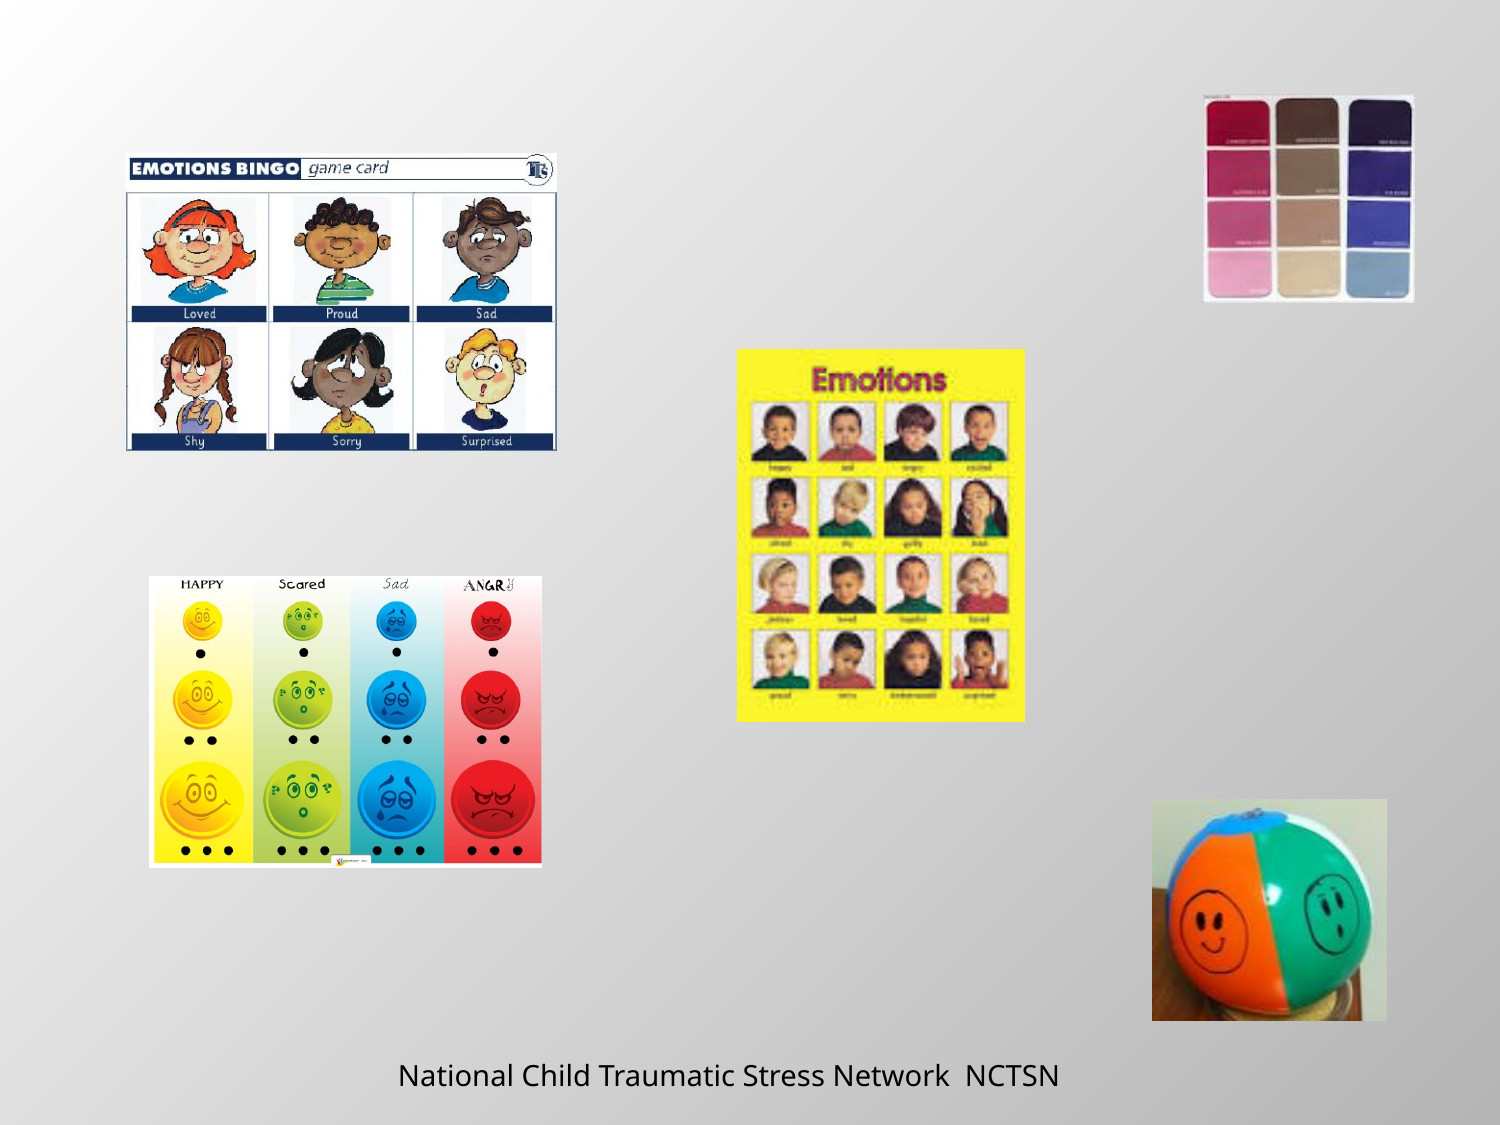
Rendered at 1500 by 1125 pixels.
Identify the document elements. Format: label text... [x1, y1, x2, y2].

picture [1151, 799, 1387, 1021]
picture [737, 349, 1025, 722]
picture [1202, 94, 1415, 303]
text_box National Child Traumatic Stress Network NCTSN [383, 1049, 1209, 1100]
picture [124, 153, 557, 452]
picture [149, 576, 542, 868]
